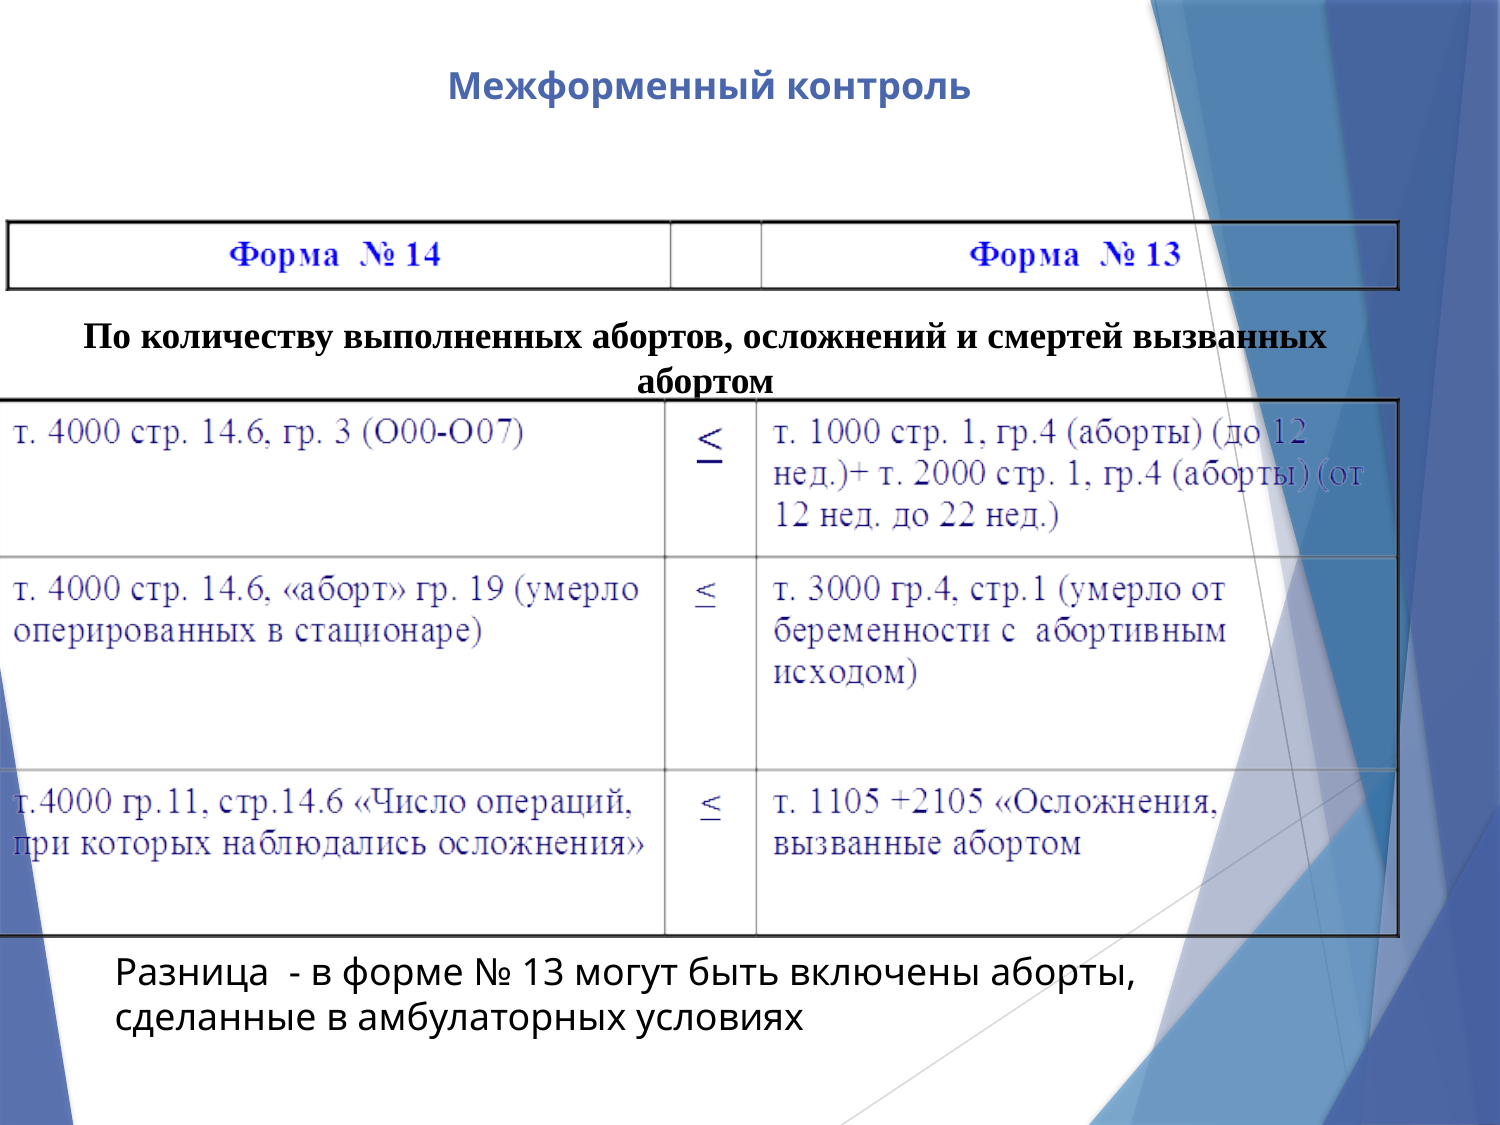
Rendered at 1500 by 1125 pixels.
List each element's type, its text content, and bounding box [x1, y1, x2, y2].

text_box По количеству выполненных абортов, осложнений и смертей вызванных абортом [5, 303, 1406, 409]
title Межформенный контроль [99, 54, 1329, 161]
text_box Разница - в форме № 13 могут быть включены аборты, сделанные в амбулаторных условиях [99, 946, 1317, 1046]
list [5, 219, 1401, 292]
picture [0, 396, 1401, 938]
